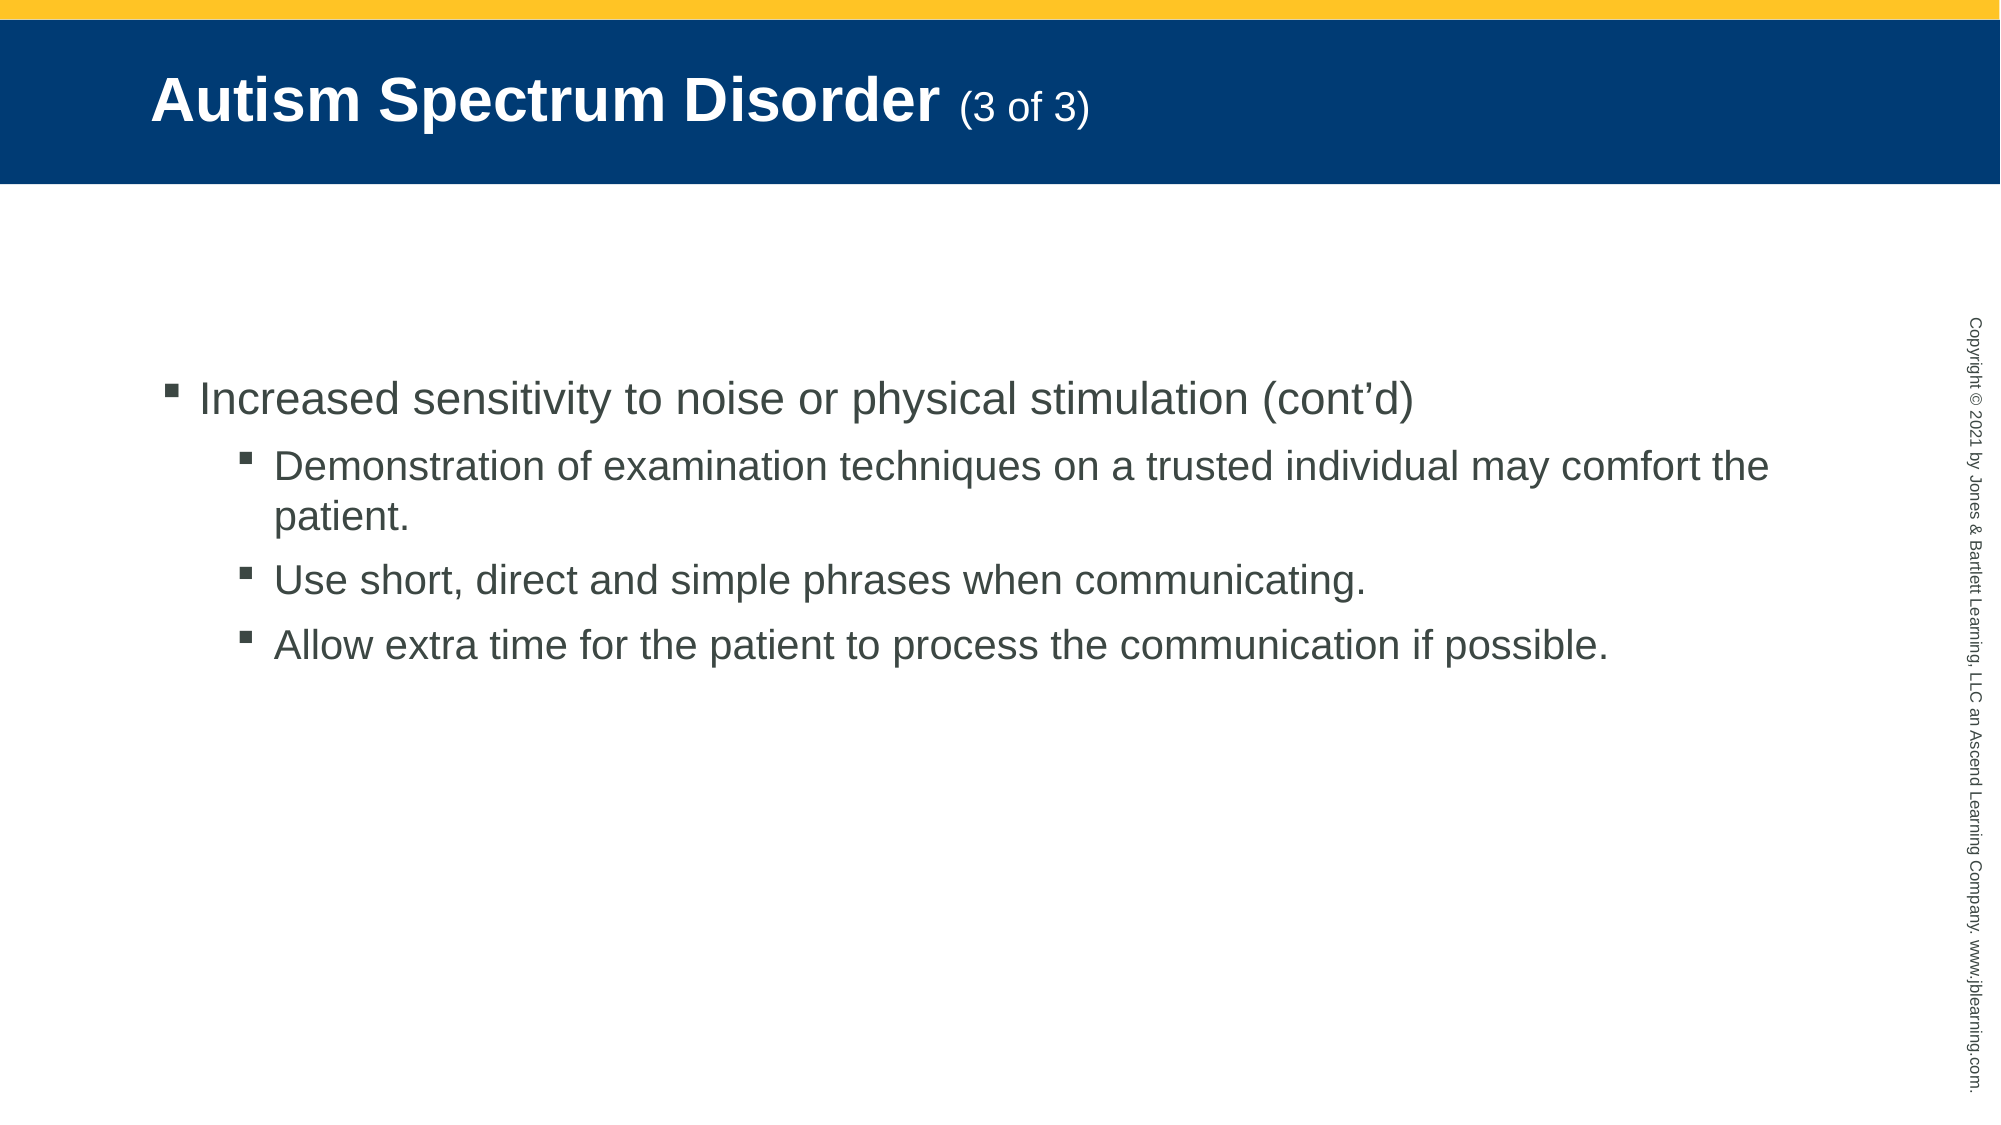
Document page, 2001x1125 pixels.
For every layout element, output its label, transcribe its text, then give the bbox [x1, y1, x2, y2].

list Increased sensitivity to noise or physical stimulation (cont’d) Demonstration of examination techniques on a trusted individual may comfort the patient. Use short, direct and simple phrases when communicating. Allow extra time for the patient to process the communication if possible. [146, 361, 1859, 1016]
title Autism Spectrum Disorder (3 of 3) [0, 19, 2000, 185]
